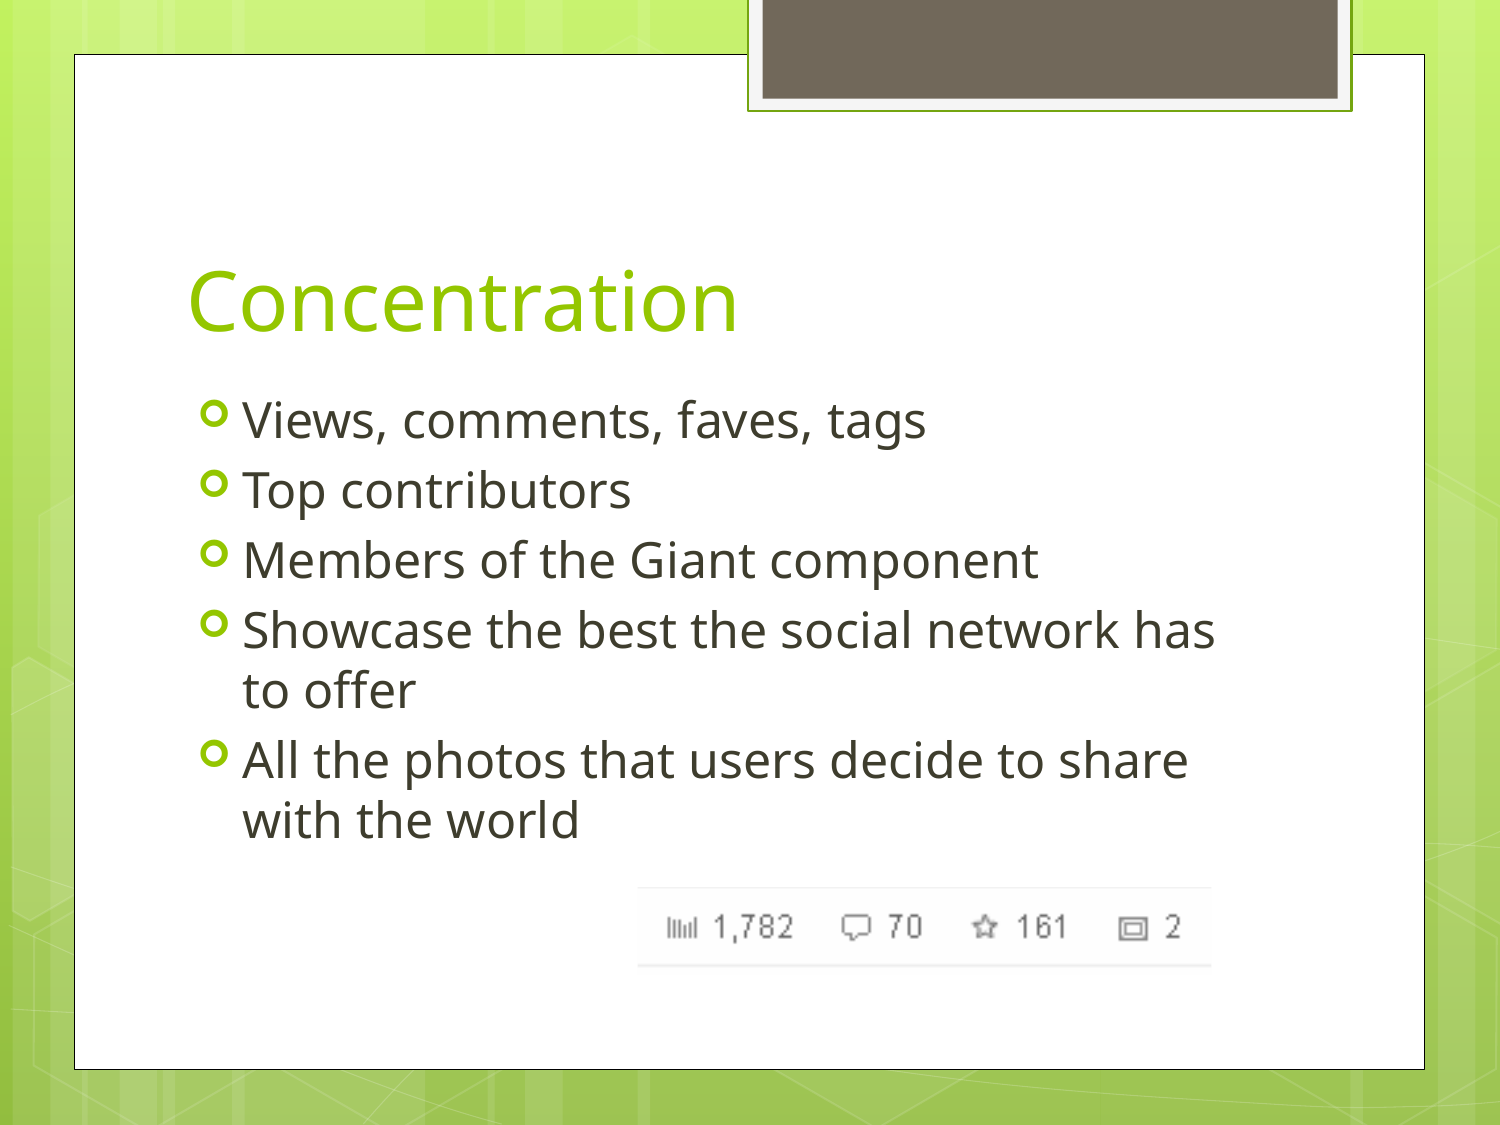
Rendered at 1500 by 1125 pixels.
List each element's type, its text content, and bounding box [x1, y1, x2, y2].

title Concentration [171, 168, 1324, 357]
picture [637, 887, 1212, 976]
list Views, comments, faves, tags Top contributors Members of the Giant component Showcase the best the social network has to offer All the photos that users decide to share with the world [171, 381, 1283, 957]
